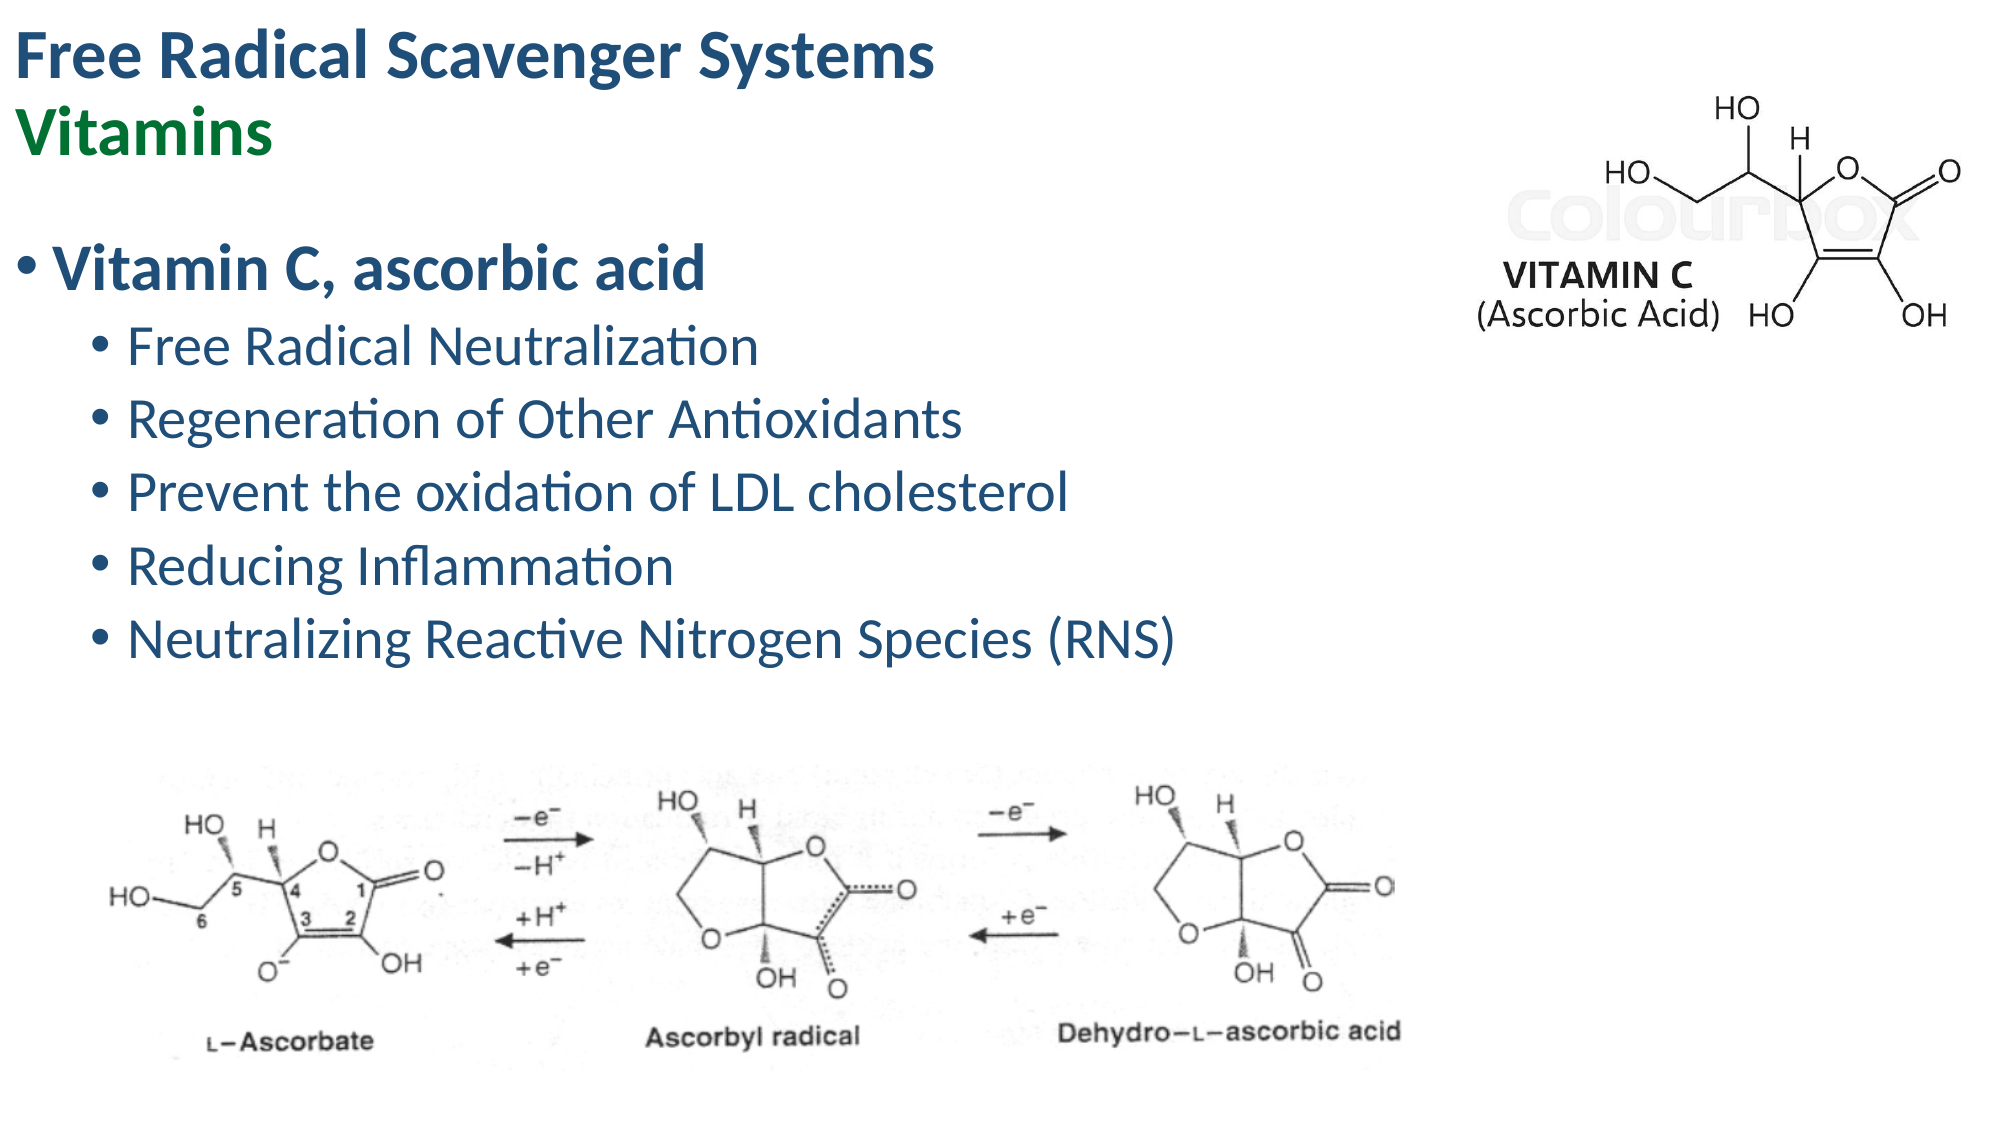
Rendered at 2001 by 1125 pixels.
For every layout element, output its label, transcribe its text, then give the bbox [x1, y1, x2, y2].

picture [1444, 7, 1994, 420]
picture [99, 763, 1424, 1071]
title Free Radical Scavenger Systems Vitamins [0, 10, 1444, 179]
list Vitamin C, ascorbic acid Free Radical Neutralization Regeneration of Other Antioxidants Prevent the oxidation of LDL cholesterol Reducing Inflammation Neutralizing Reactive Nitrogen Species (RNS) [0, 225, 1315, 939]
